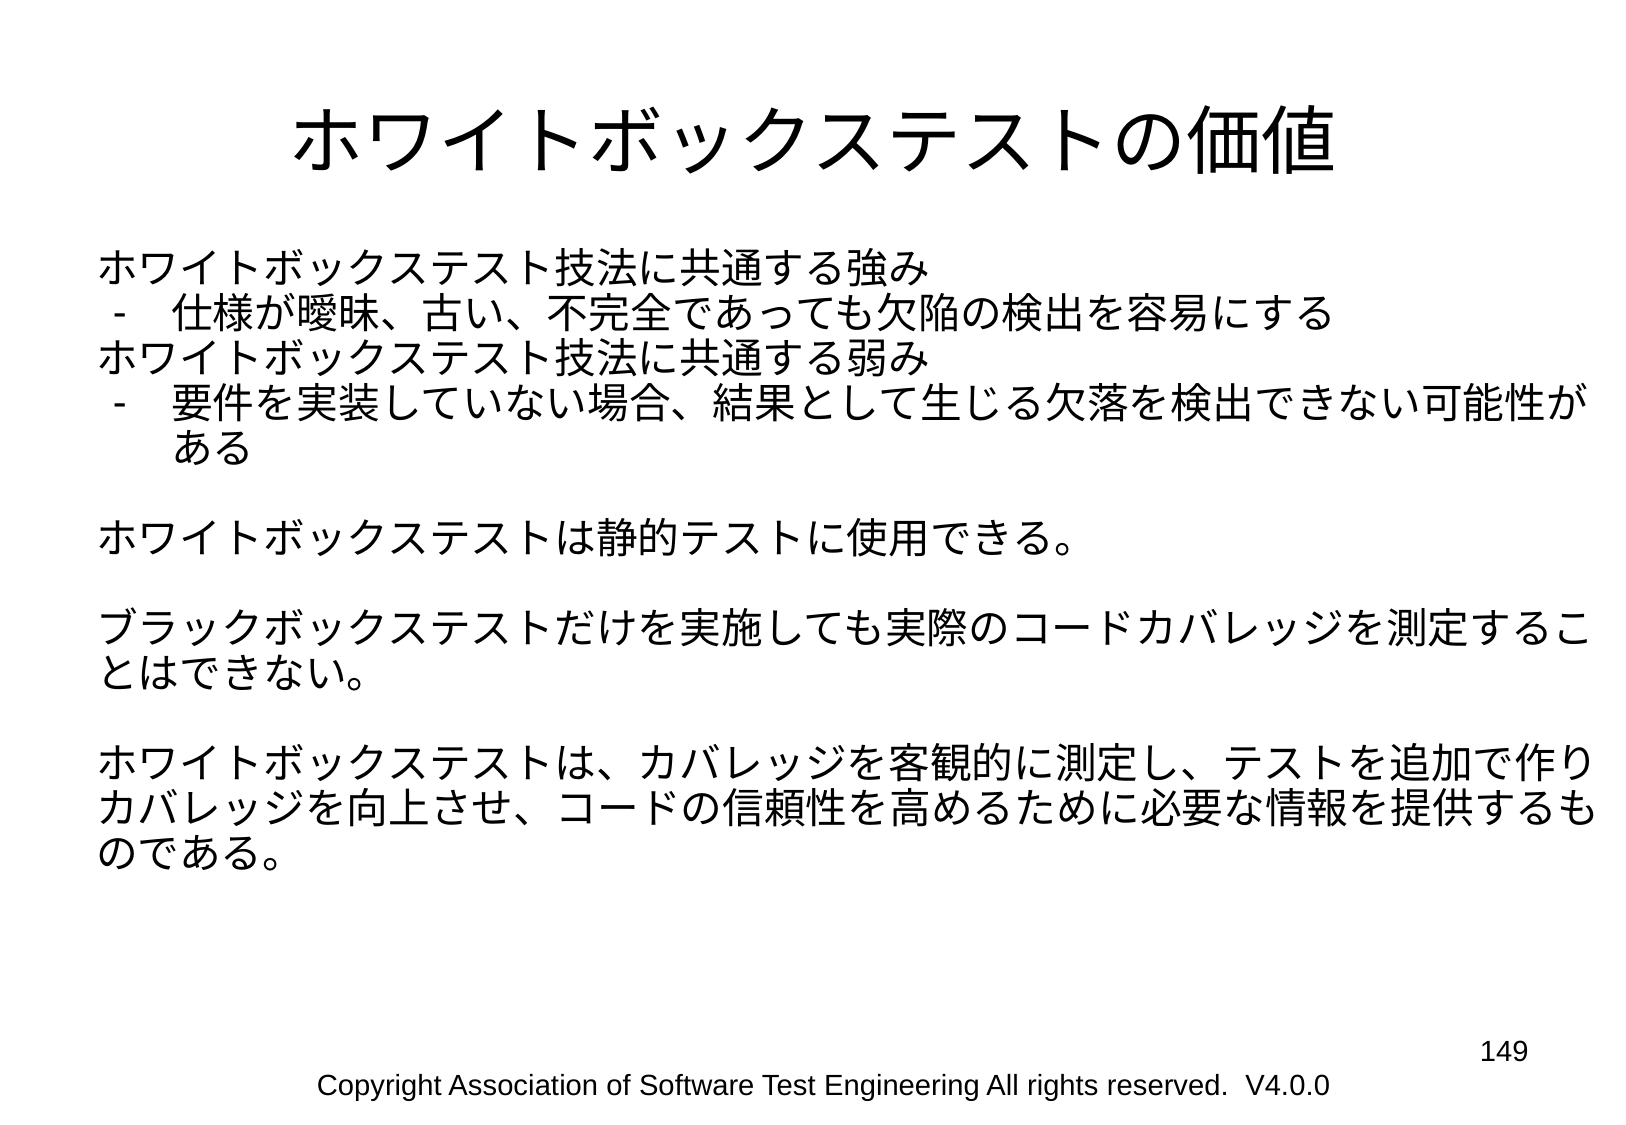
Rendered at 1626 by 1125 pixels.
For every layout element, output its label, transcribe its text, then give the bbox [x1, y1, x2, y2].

footer Copyright Association of Software Test Engineering All rights reserved. V4.0.0 [233, 1058, 1415, 1103]
title ホワイトボックステストの価値 [81, 45, 1544, 233]
list ホワイトボックステスト技法に共通する強み 仕様が曖昧、古い、不完全であっても欠陥の検出を容易にする ホワイトボックステスト技法に共通する弱み 要件を実装していない場合、結果として生じる欠落を検出できない可能性がある ホワイトボックステストは静的テストに使用できる。 ブラックボックステストだけを実施しても実際のコードカバレッジを測定することはできない。 ホワイトボックステストは、カバレッジを客観的に測定し、テストを追加で作りカバレッジを向上させ、コードの信頼性を高めるために必要な情報を提供するものである。 [81, 239, 1625, 821]
slide_number ‹#› [1164, 1024, 1544, 1103]
